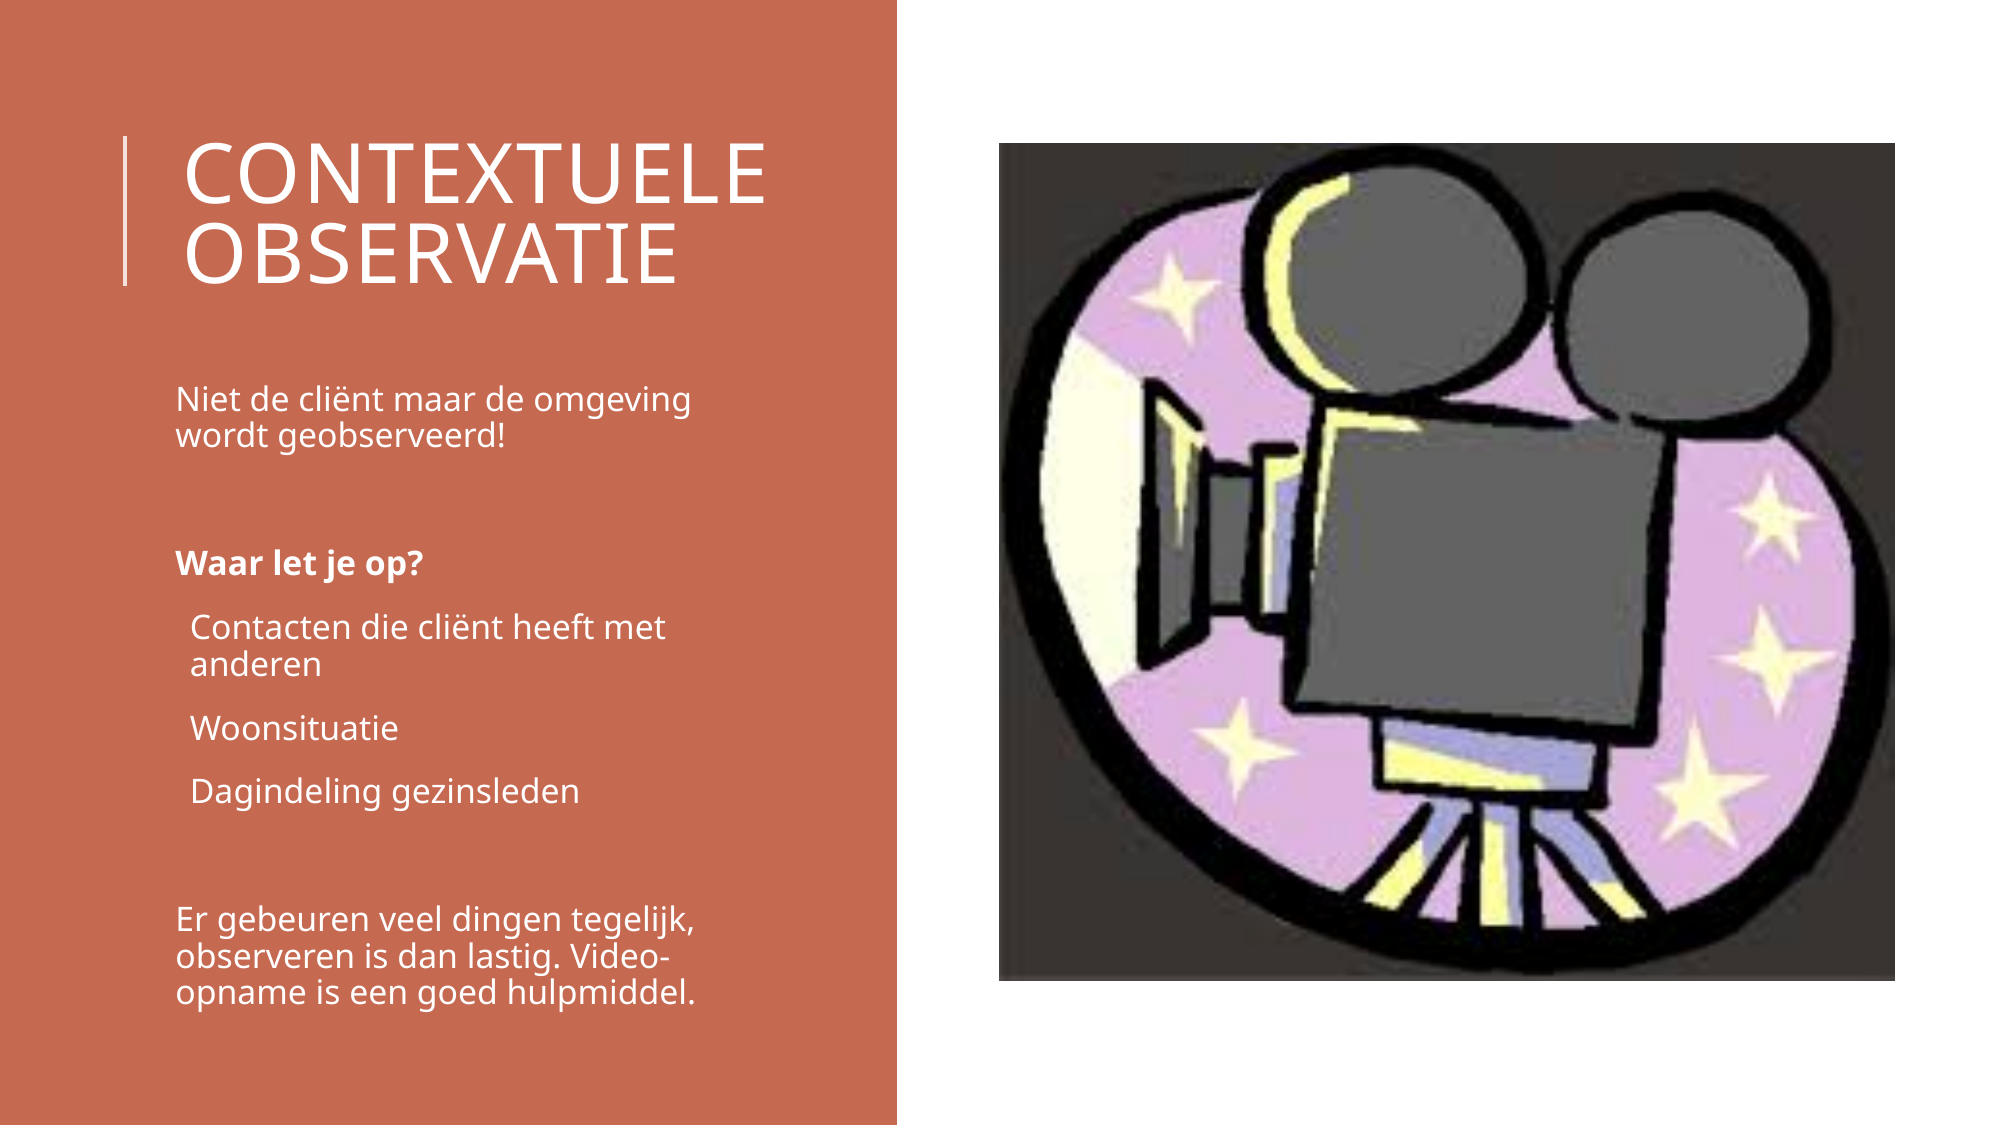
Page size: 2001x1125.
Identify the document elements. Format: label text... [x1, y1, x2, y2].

list Niet de cliënt maar de omgeving wordt geobserveerd!​ Waar let je op?​ Contacten die cliënt heeft met anderen​ Woonsituatie​ Dagindeling gezinsleden​ Er gebeuren veel dingen tegelijk, observeren is dan lastig. Video-opname is een goed hulpmiddel. [168, 375, 790, 1020]
title Contextuele observatie [168, 96, 788, 342]
text_box [0, 0, 898, 1125]
picture [999, 143, 1896, 982]
